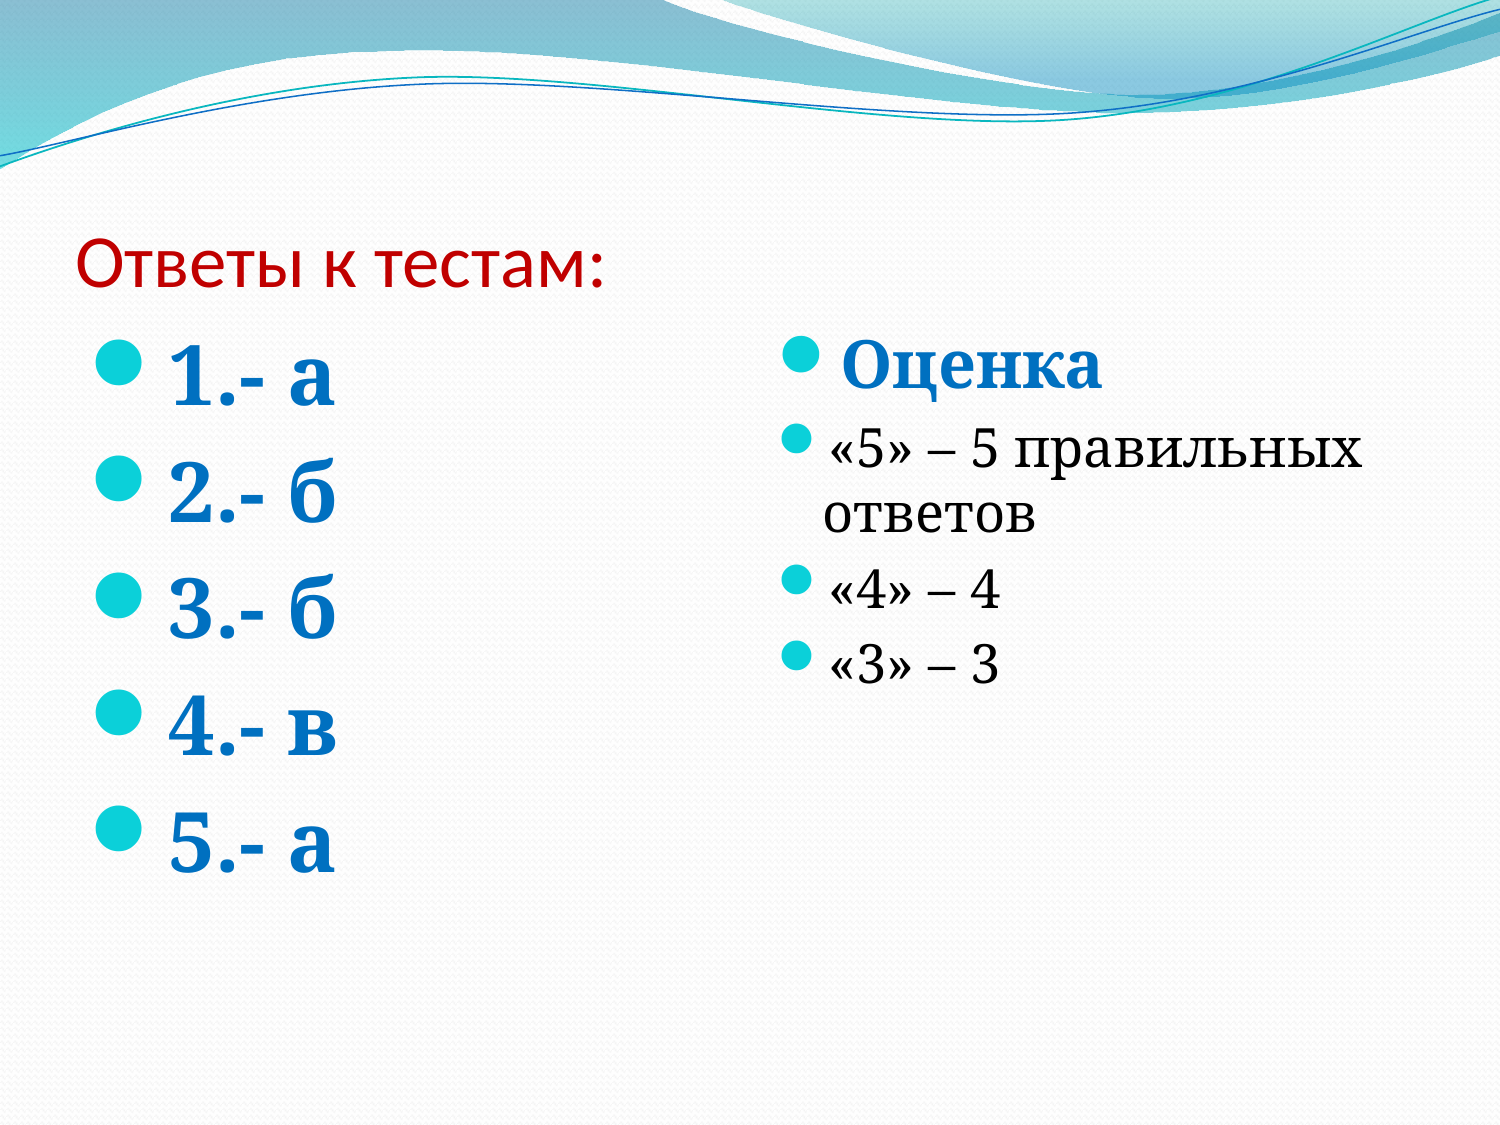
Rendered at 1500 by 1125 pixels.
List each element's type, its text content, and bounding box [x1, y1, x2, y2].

list Оценка «5» – 5 правильных ответов «4» – 4 «3» – 3 [762, 314, 1425, 1043]
list 1.- а 2.- б 3.- б 4.- в 5.- а [75, 314, 738, 1043]
title Ответы к тестам: [75, 115, 1425, 303]
